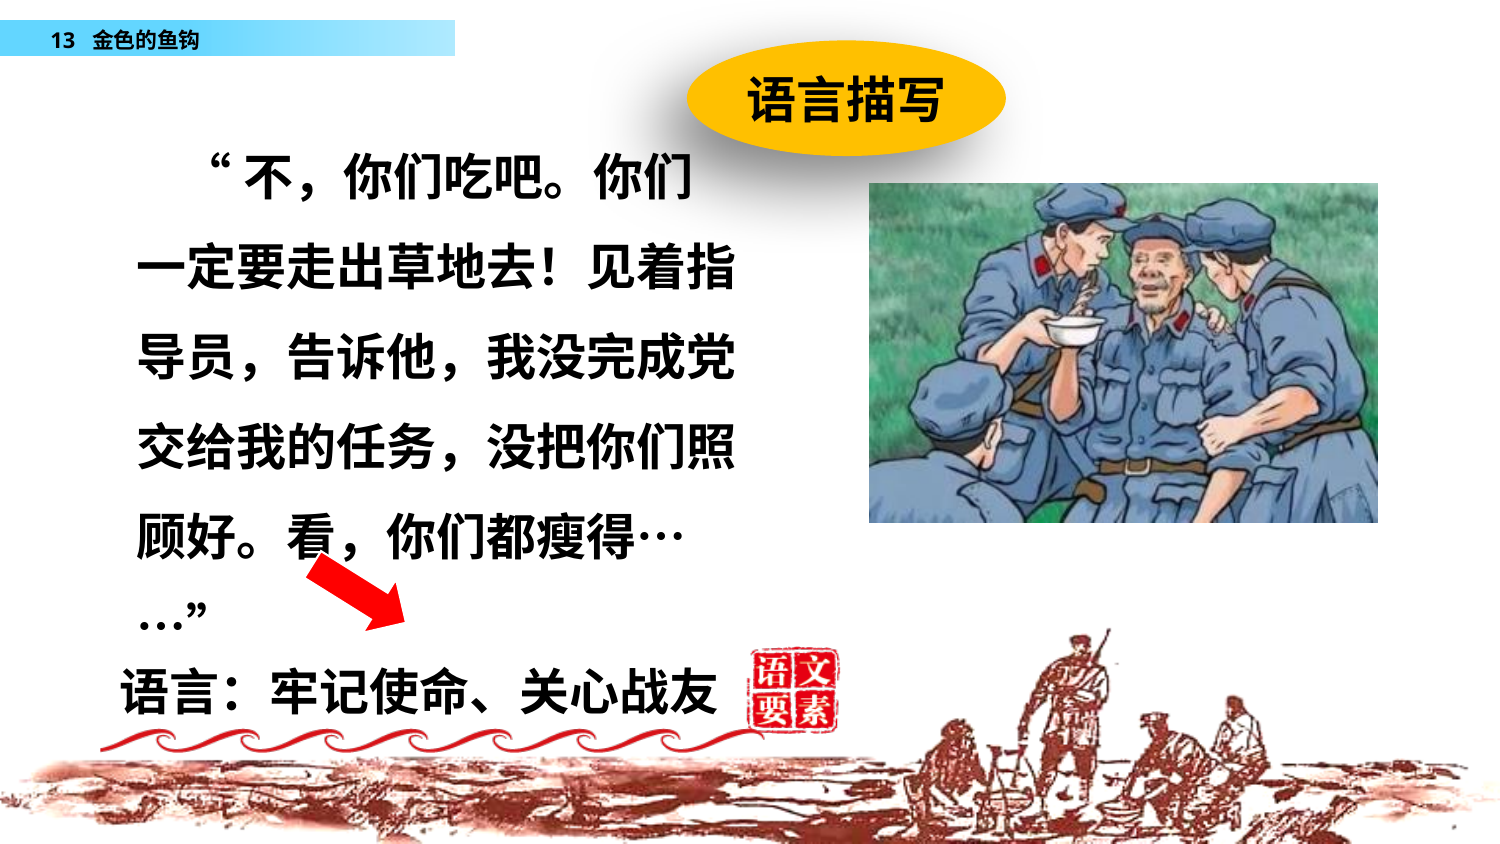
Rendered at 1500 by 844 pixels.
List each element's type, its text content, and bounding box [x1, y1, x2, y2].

picture [100, 646, 841, 753]
text_box 语言描写 [685, 39, 1007, 158]
picture [869, 183, 1378, 524]
text_box [302, 549, 408, 635]
text_box “不，你们吃吧。你们一定要走出草地去！见着指导员，告诉他，我没完成党交给我的任务，没把你们照顾好。看，你们都瘦得……” [125, 109, 755, 646]
